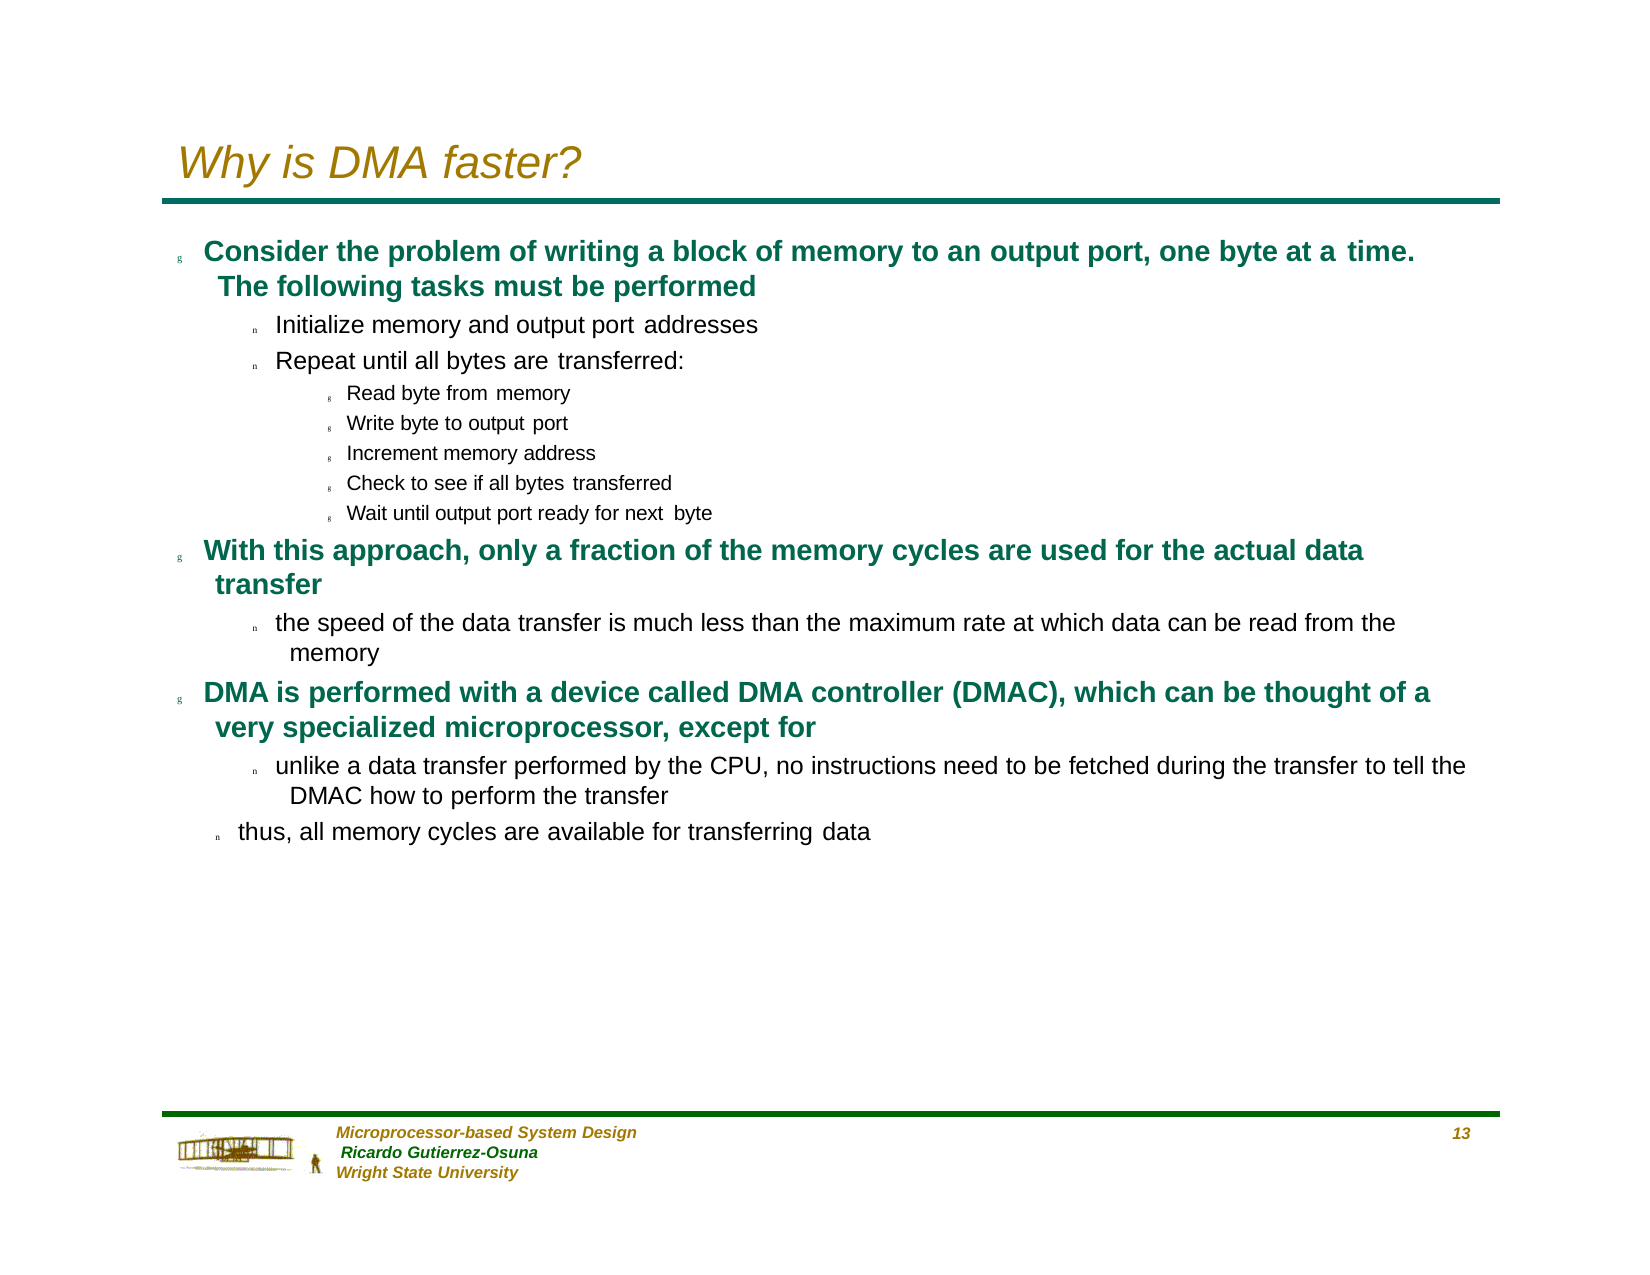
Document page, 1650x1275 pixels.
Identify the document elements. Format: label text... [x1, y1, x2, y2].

title Why is DMA faster? [175, 130, 585, 230]
footer Microprocessor-based System Design Ricardo Gutierrez-Osuna Wright State University [334, 1121, 642, 1275]
slide_number 10 [1448, 1122, 1476, 1275]
text_box g Consider the problem of writing a block of memory to an output port, one byte at a time. The following tasks must be performed n Initialize memory and output port addresses n Repeat until all bytes are transferred: g Read byte from memory g Write byte to output port g Increment memory address g Check to see if all bytes transferred g Wait until output port ready for next byte g With this approach, only a fraction of the memory cycles are used for the actual data transfer n the speed of the data transfer is much less than the maximum rate at which data can be read from the memory g DMA is performed with a device called DMA controller (DMAC), which can be thought of a very specialized microprocessor, except for n unlike a data transfer performed by the CPU, no instructions need to be fetched during the transfer to tell the DMAC how to perform the transfer n thus, all memory cycles are available for transferring data [175, 230, 1487, 846]
picture [175, 1131, 325, 1174]
